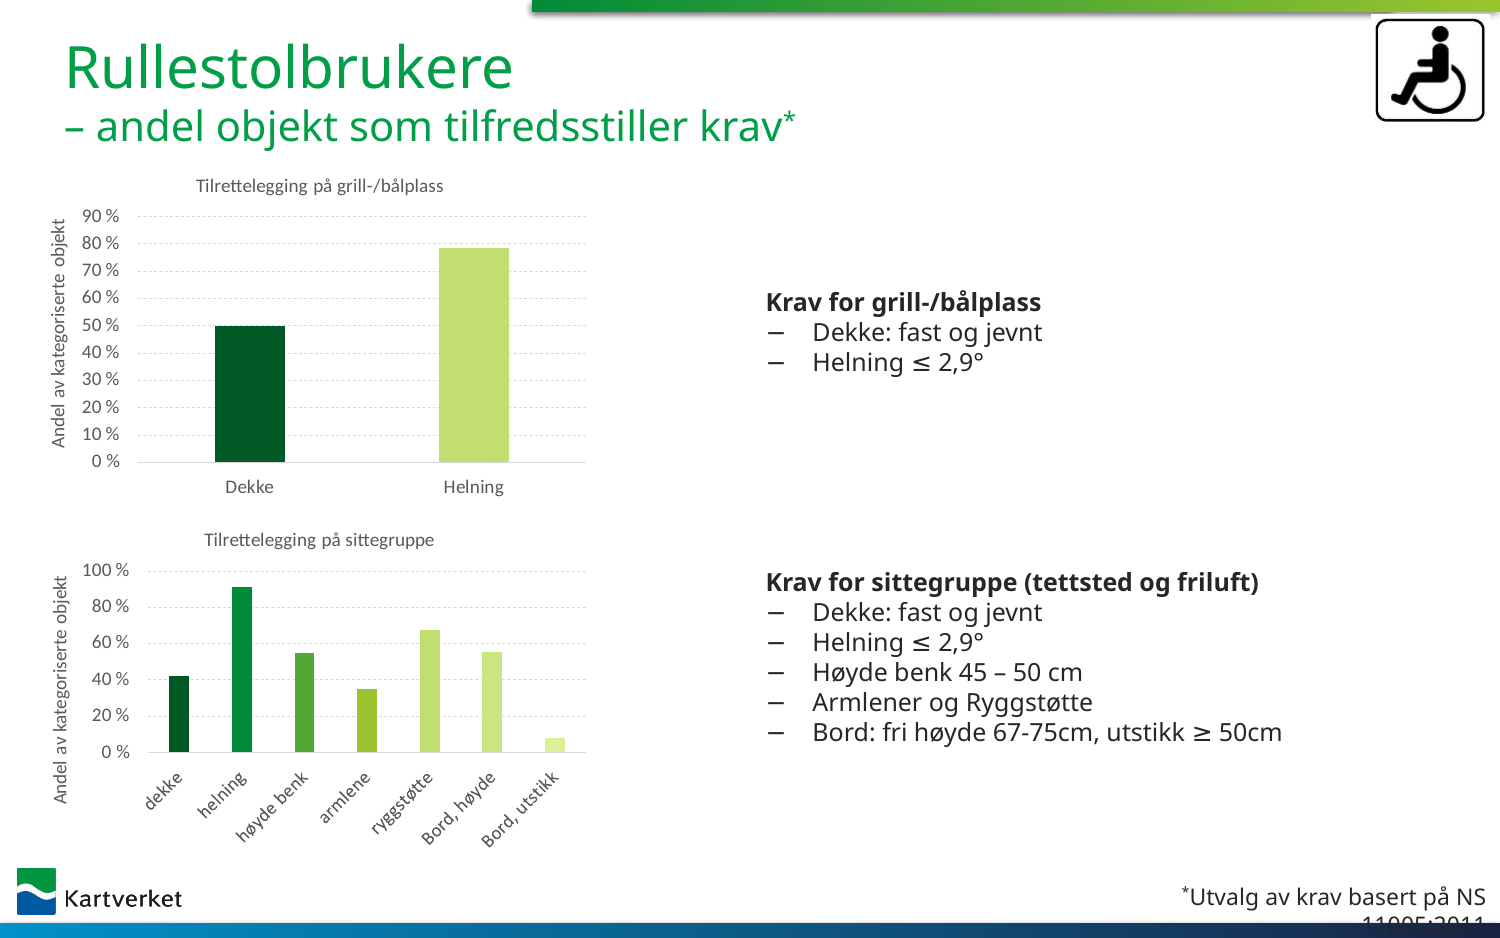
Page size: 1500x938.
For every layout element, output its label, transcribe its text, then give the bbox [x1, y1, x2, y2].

text_box Rullestolbrukere – andel objekt som tilfredsstiller krav* [49, 14, 1431, 158]
text_box *Utvalg av krav basert på NS 11005:2011 [1068, 873, 1500, 938]
text_box Krav for grill-/bålplass Dekke: fast og jevnt Helning ≤ 2,9° [750, 279, 1452, 384]
picture [41, 520, 597, 859]
picture [41, 166, 597, 505]
picture [1371, 13, 1491, 127]
text_box Krav for sittegruppe (tettsted og friluft) Dekke: fast og jevnt Helning ≤ 2,9° Høyde benk 45 – 50 cm Armlener og Ryggstøtte Bord: fri høyde 67-75cm, utstikk ≥ 50cm [750, 559, 1500, 754]
